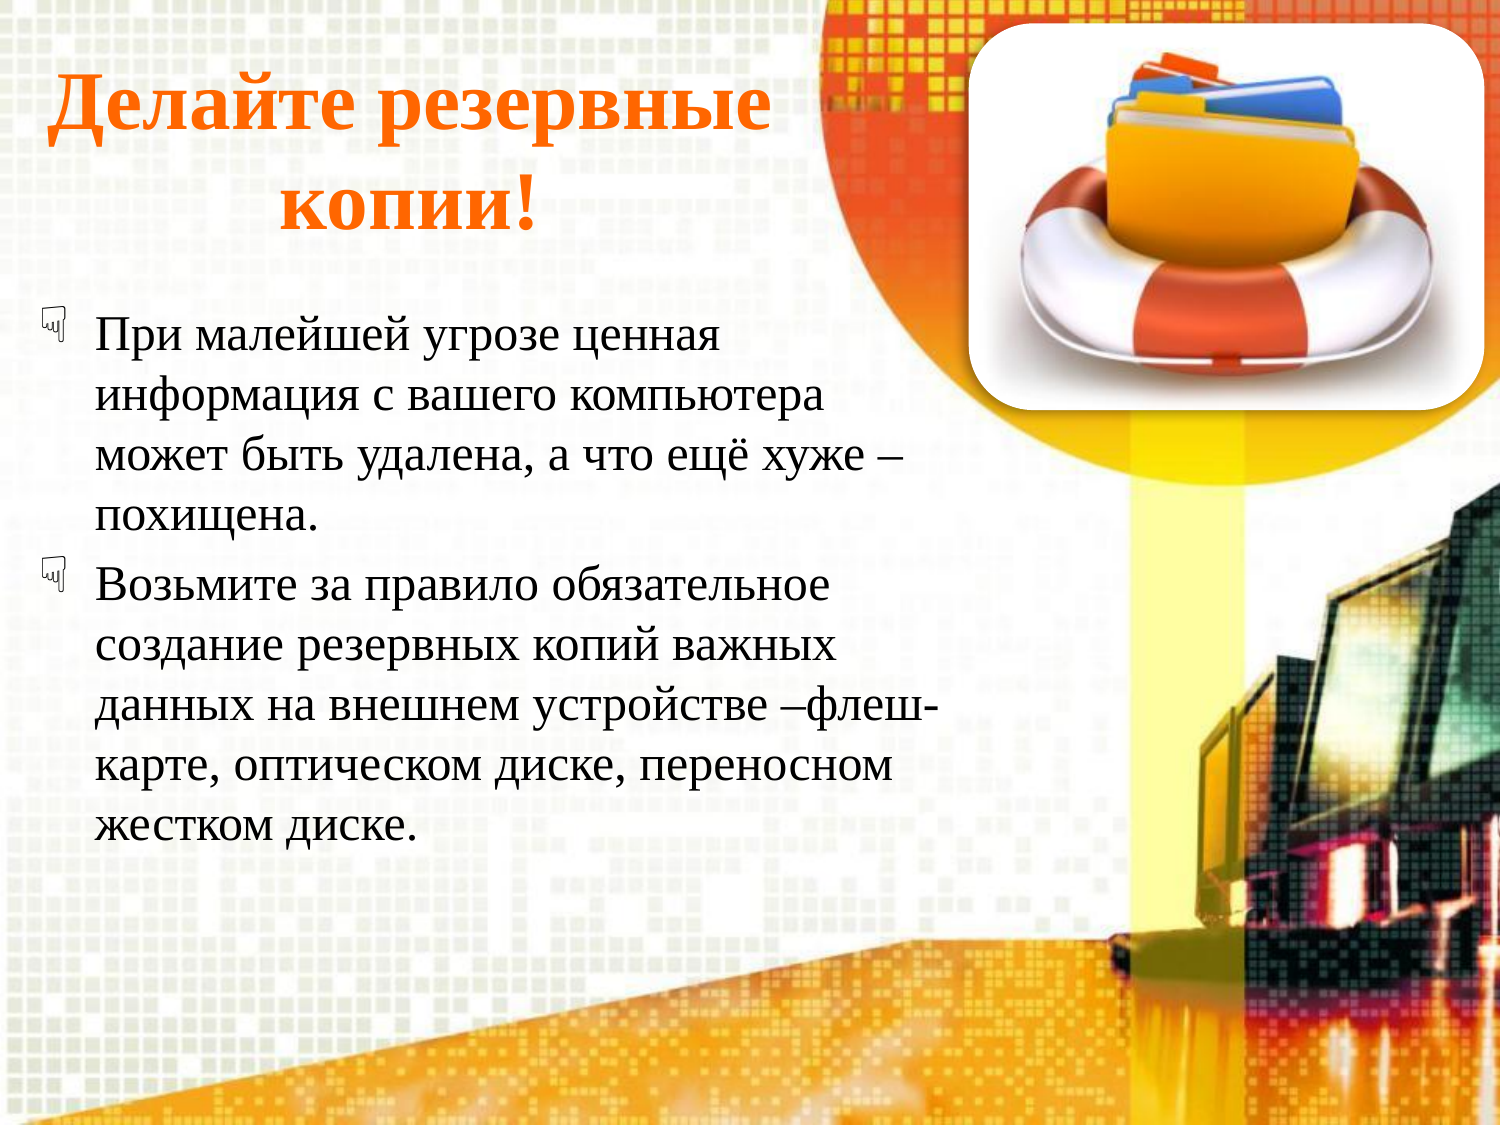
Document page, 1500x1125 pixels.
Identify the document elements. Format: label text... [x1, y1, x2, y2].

list При малейшей угрозе ценная информация с вашего компьютера может быть удалена, а что ещё хуже – похищена. Возьмите за правило обязательное создание резервных копий важных данных на внешнем устройстве –флеш-карте, оптическом диске, переносном жестком диске. [23, 292, 985, 1001]
picture [0, 0, 1500, 1125]
title Делайте резервные копии! [23, 23, 798, 270]
